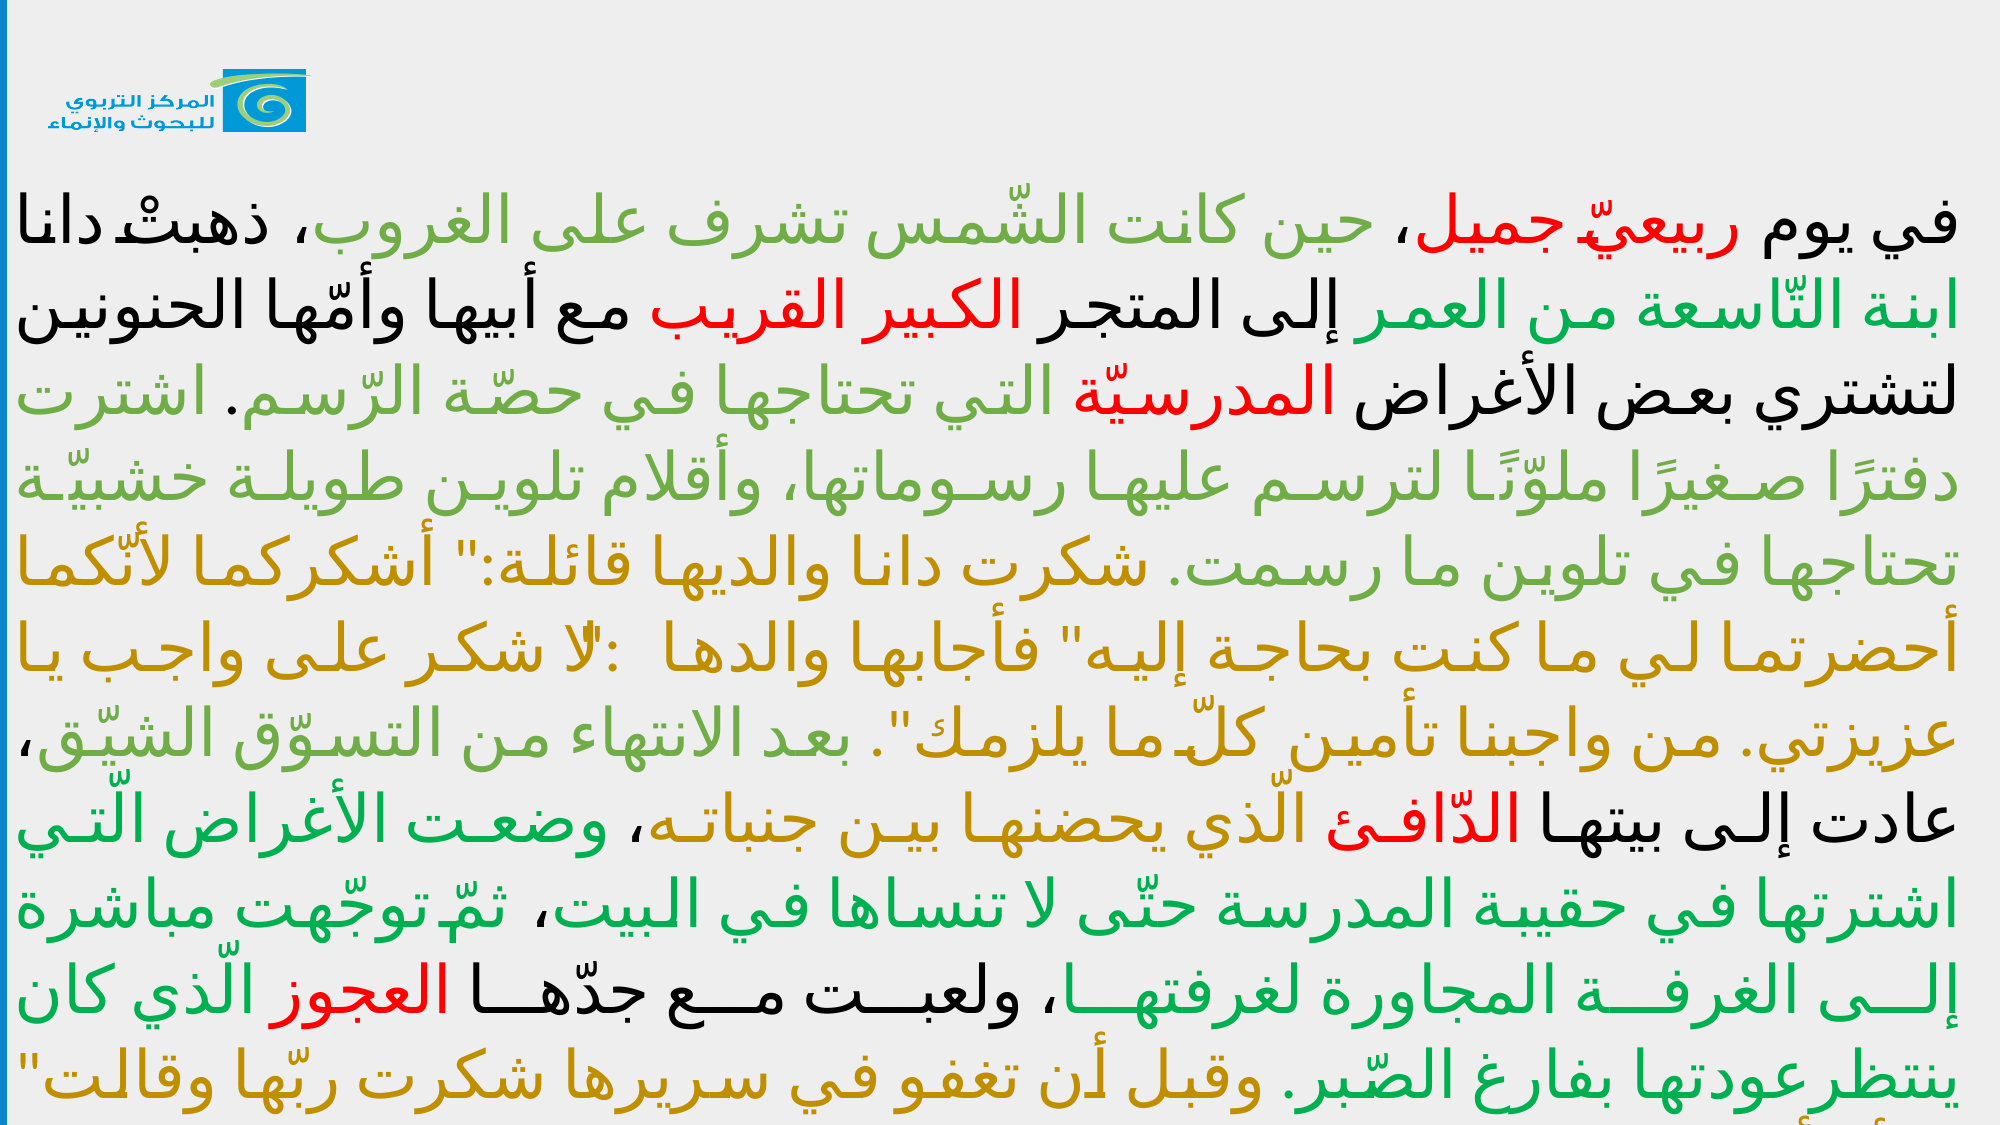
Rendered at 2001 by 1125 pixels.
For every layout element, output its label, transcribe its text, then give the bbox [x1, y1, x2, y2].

text_box في يوم ربيعيّ جميل، حين كانت الشّمس تشرف على الغروب، ذهبتْ دانا ابنة التّاسعة من العمر إلى المتجر الكبير القريب مع أبيها وأمّها الحنونين لتشتري بعض الأغراض المدرسيّة التي تحتاجها في حصّة الرّسم. اشترت دفترًا صغيرًا ملوّنًا لترسم عليها رسوماتها، وأقلام تلوين طويلة خشبيّة تحتاجها في تلوين ما رسمت. شكرت دانا والديها قائلة:" أشكركما لأنّكما أحضرتما لي ما كنت بحاجة إليه" فأجابها والدها:" لا شكر على واجب يا عزيزتي. من واجبنا تأمين كلّ ما يلزمك". بعد الانتهاء من التسوّق الشيّق، عادت إلى بيتها الدّافئ الّذي يحضنها بين جنباته، وضعت الأغراض الّتي اشترتها في حقيبة المدرسة حتّى لا تنساها في البيت، ثمّ توجّهت مباشرة إلى الغرفة المجاورة لغرفتها، ولعبت مع جدّها العجوز الّذي كان ينتظرعودتها بفارغ الصّبر. وقبل أن تغفو في سريرها شكرت ربّها وقالت" ما أهنأ العيش في كنف عائلة محبّة" [0, 163, 1977, 1125]
picture [0, 0, 7, 163]
picture [238, 84, 291, 126]
picture [48, 69, 311, 132]
